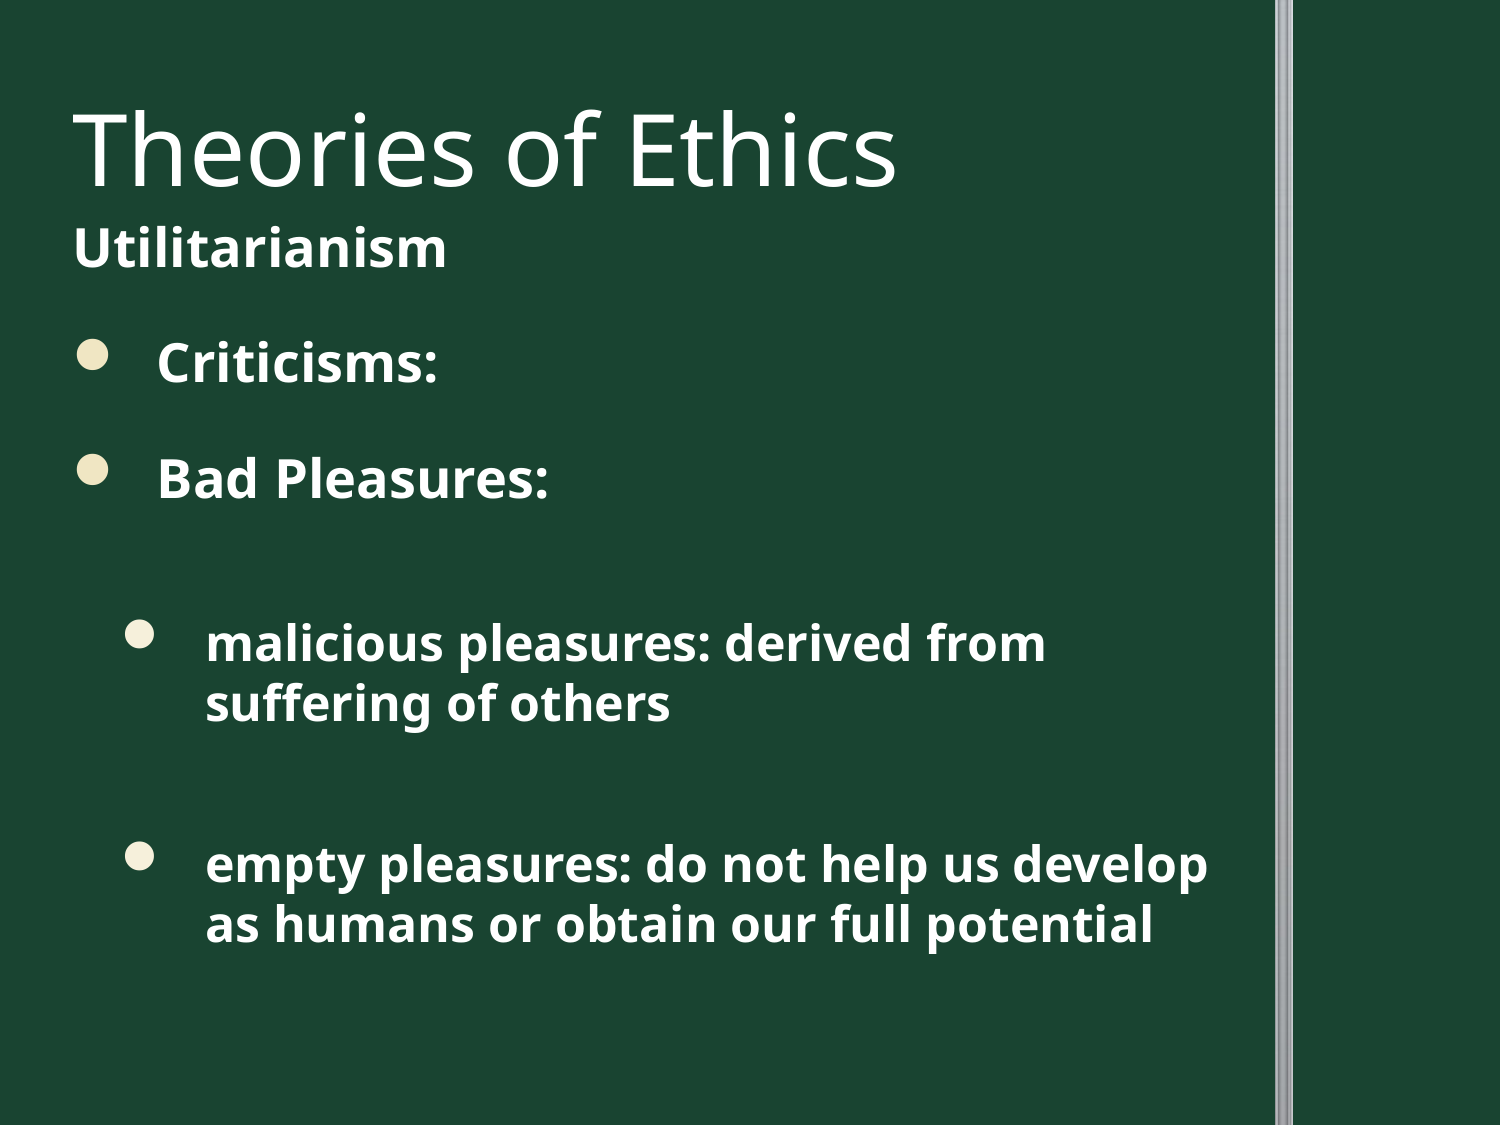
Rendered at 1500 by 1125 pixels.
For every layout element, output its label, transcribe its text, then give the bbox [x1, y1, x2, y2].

list Utilitarianism Criticisms: Bad Pleasures: malicious pleasures: derived from suffering of others empty pleasures: do not help us develop as humans or obtain our full potential [57, 206, 1268, 1125]
picture [1275, 0, 1293, 1125]
title Theories of Ethics [57, 86, 1220, 206]
